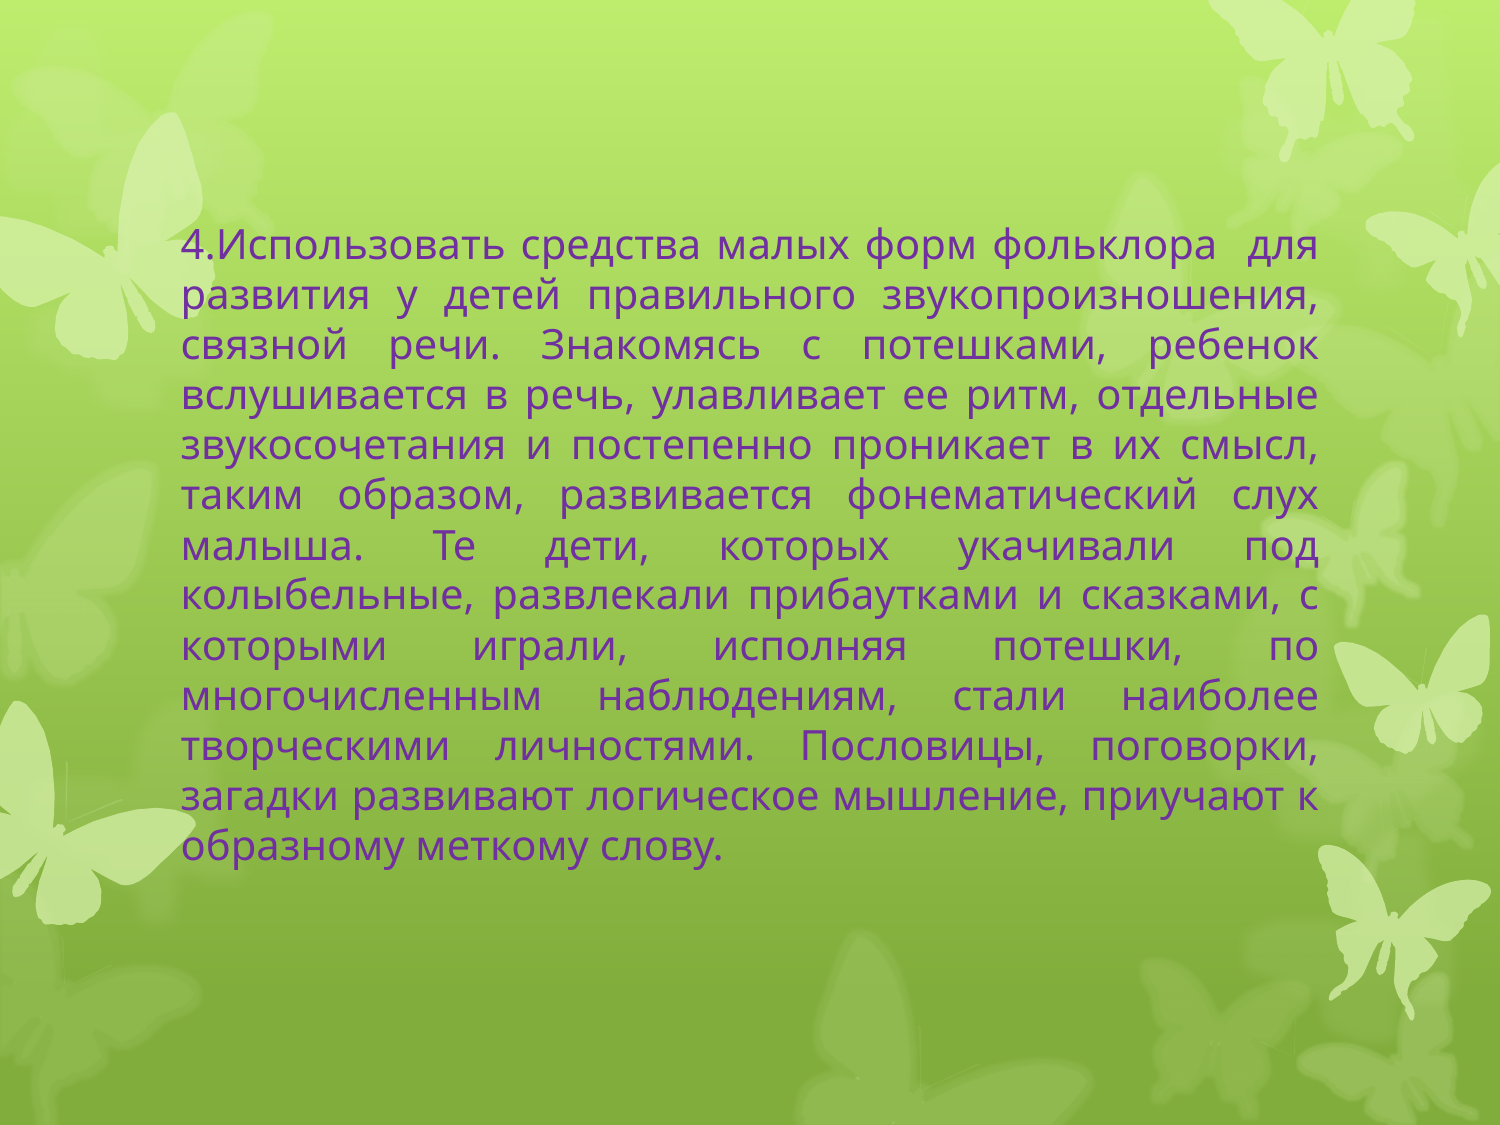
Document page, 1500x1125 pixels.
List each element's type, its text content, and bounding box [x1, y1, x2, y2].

list 4.Использовать средства малых форм фольклора для развития у детей правильного звукопроизношения, связной речи. Знакомясь с потешками, ребенок вслушивается в речь, улавливает ее ритм, отдельные звукосочетания и постепенно проникает в их смысл, таким образом, развивается фонематический слух малыша. Те дети, которых укачивали под колыбельные, развлекали прибаутками и сказками, с которыми играли, исполняя потешки, по многочисленным наблюдениям, стали наиболее творческими личностями. Пословицы, поговорки, загадки развивают логическое мышление, приучают к образному меткому слову. [165, 196, 1335, 962]
